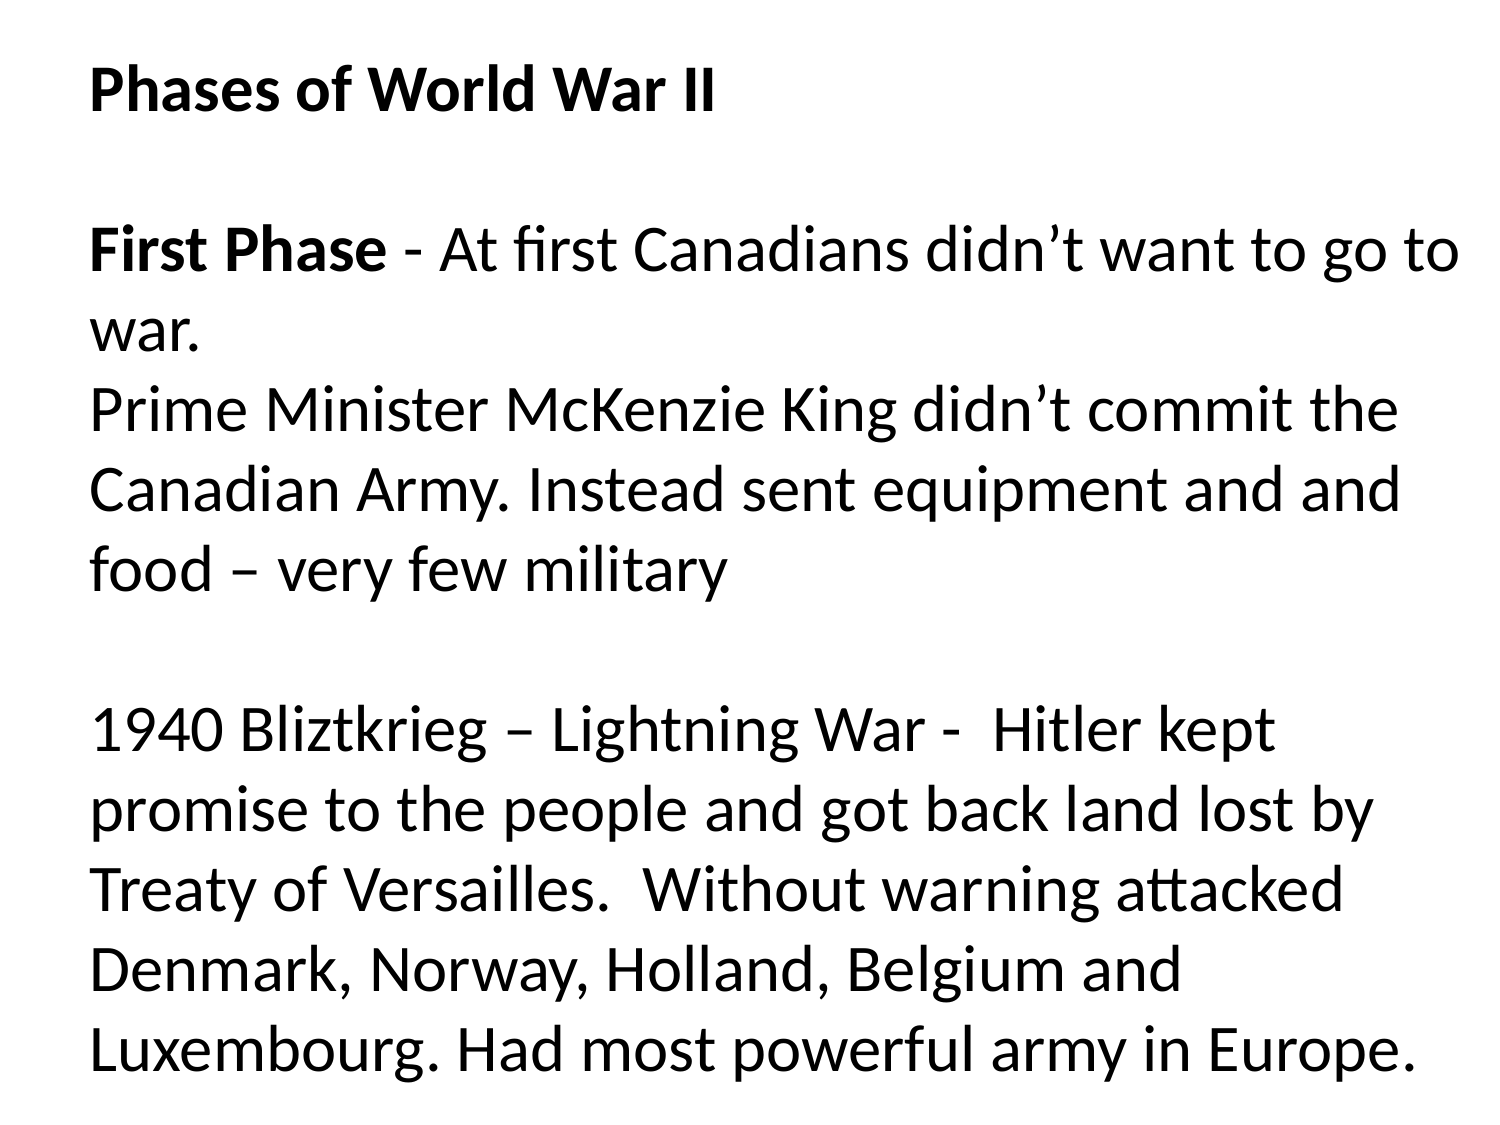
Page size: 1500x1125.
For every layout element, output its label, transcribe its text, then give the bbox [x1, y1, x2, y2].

text_box Phases of World War II First Phase - At first Canadians didn’t want to go to war. Prime Minister McKenzie King didn’t commit the Canadian Army. Instead sent equipment and and food – very few military 1940 Bliztkrieg – Lightning War - Hitler kept promise to the people and got back land lost by Treaty of Versailles. Without warning attacked Denmark, Norway, Holland, Belgium and Luxembourg. Had most powerful army in Europe. [74, 37, 1500, 1125]
